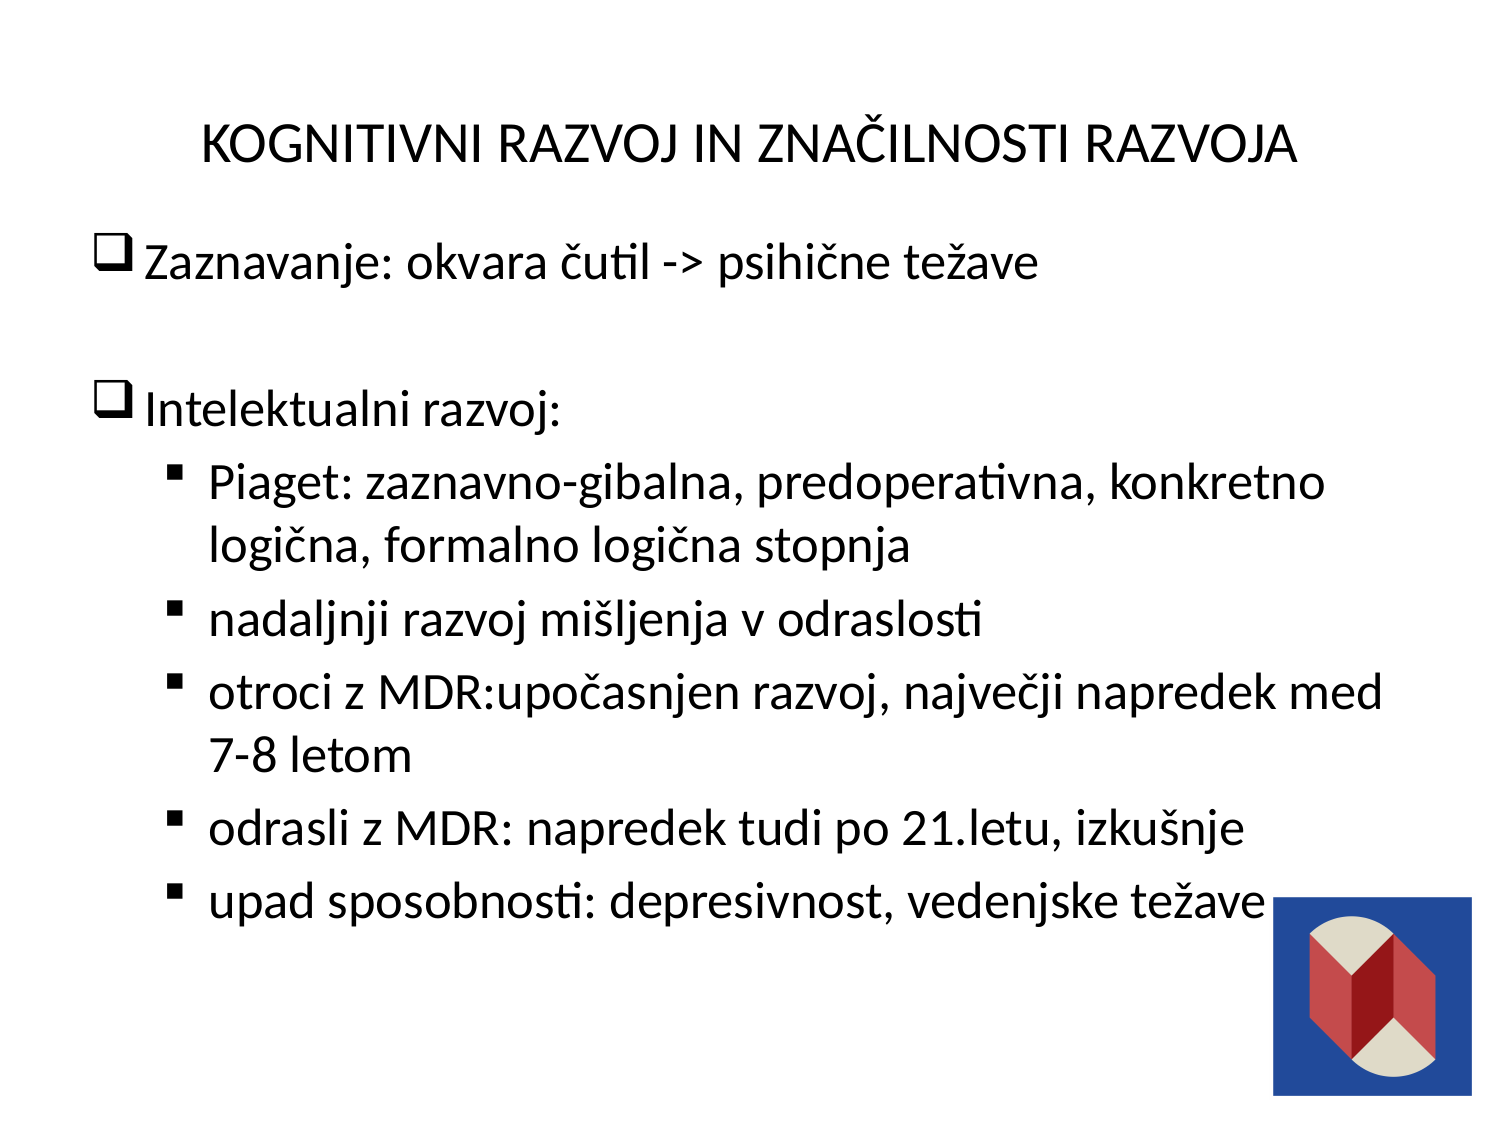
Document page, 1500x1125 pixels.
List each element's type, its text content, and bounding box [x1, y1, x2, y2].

picture [1269, 892, 1477, 1100]
title KOGNITIVNI RAZVOJ IN ZNAČILNOSTI RAZVOJA [75, 45, 1425, 219]
list Zaznavanje: okvara čutil -> psihične težave Intelektualni razvoj: Piaget: zaznavno-gibalna, predoperativna, konkretno logična, formalno logična stopnja nadaljnji razvoj mišljenja v odraslosti otroci z MDR:upočasnjen razvoj, največji napredek med 7-8 letom odrasli z MDR: napredek tudi po 21.letu, izkušnje upad sposobnosti: depresivnost, vedenjske težave [75, 219, 1425, 941]
